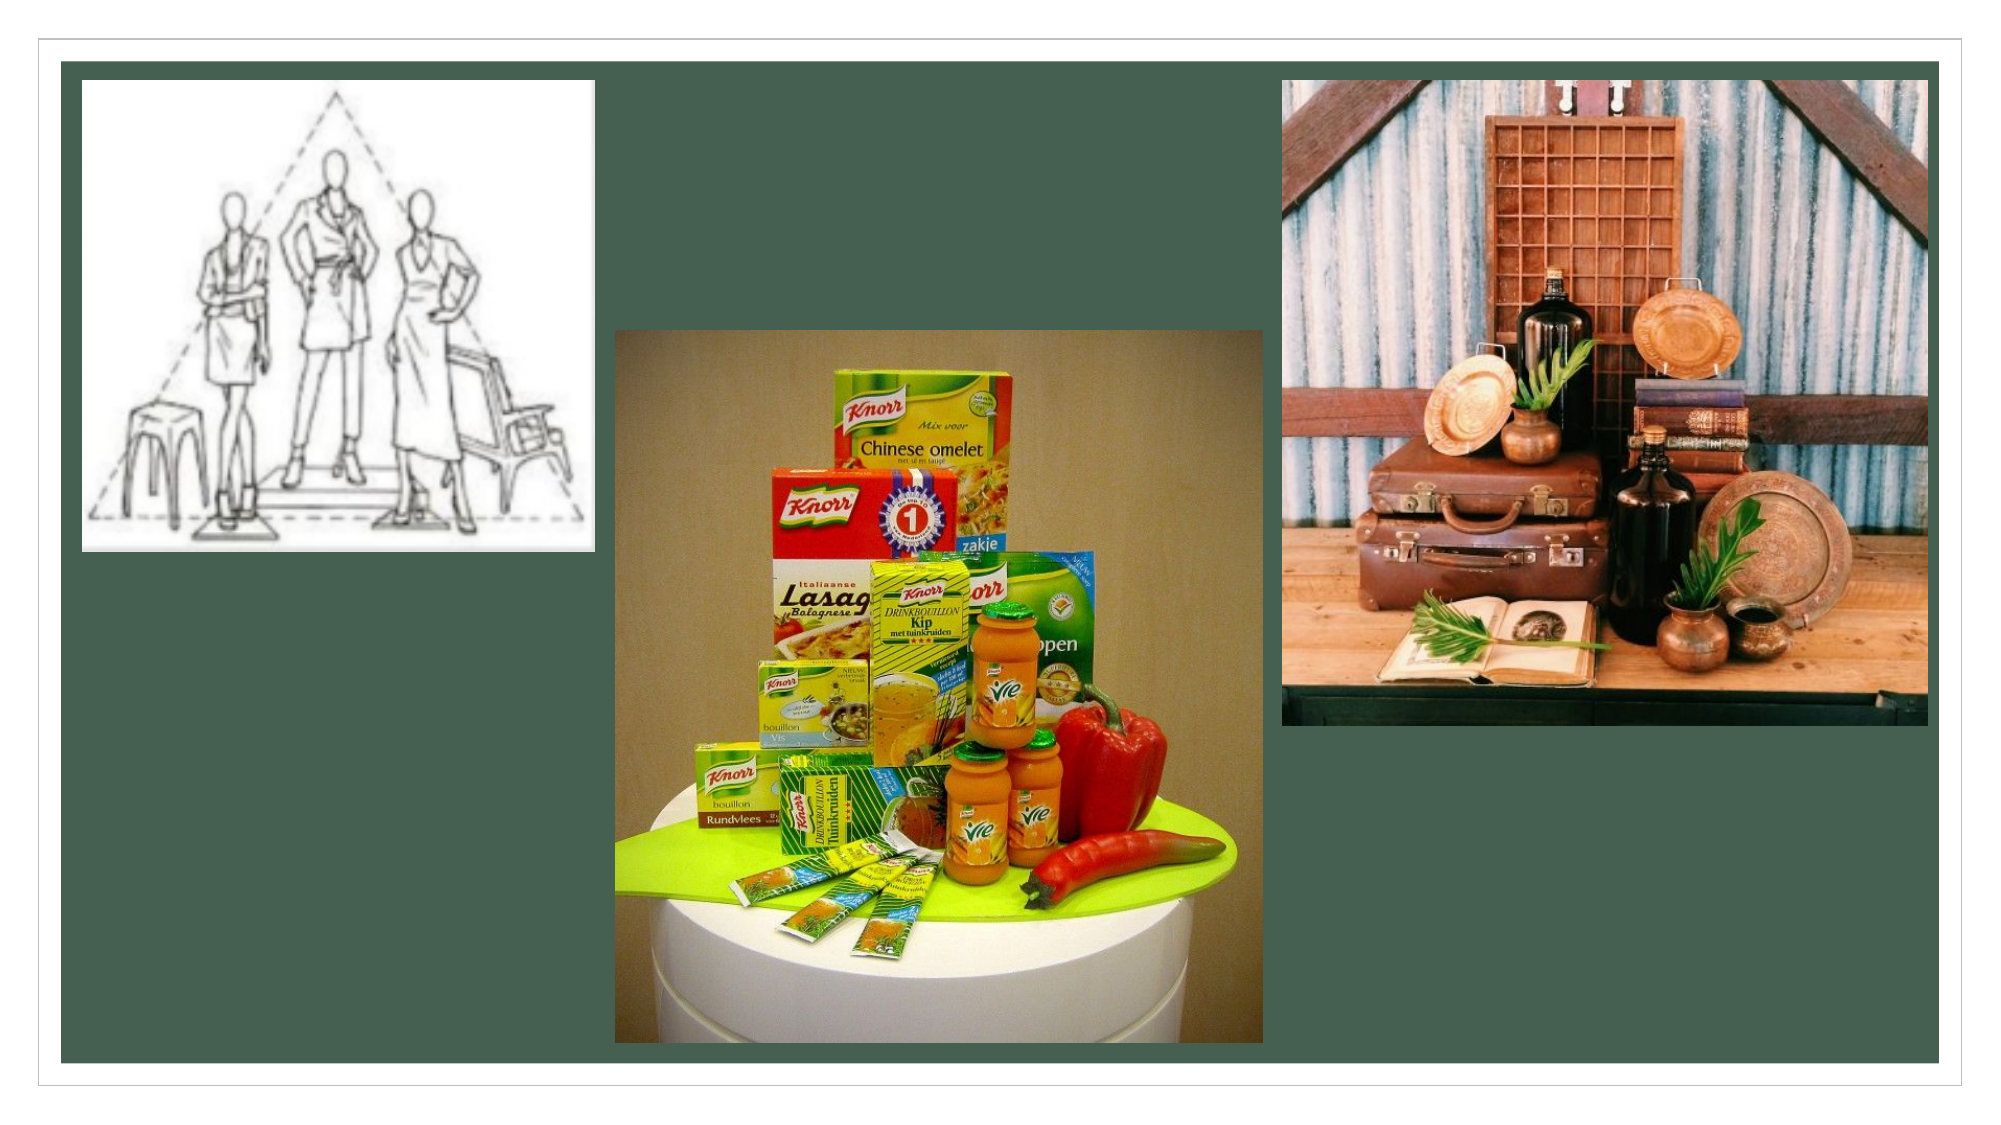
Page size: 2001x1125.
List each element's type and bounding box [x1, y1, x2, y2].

picture [1282, 80, 1928, 726]
picture [615, 330, 1263, 1043]
picture [82, 80, 595, 552]
